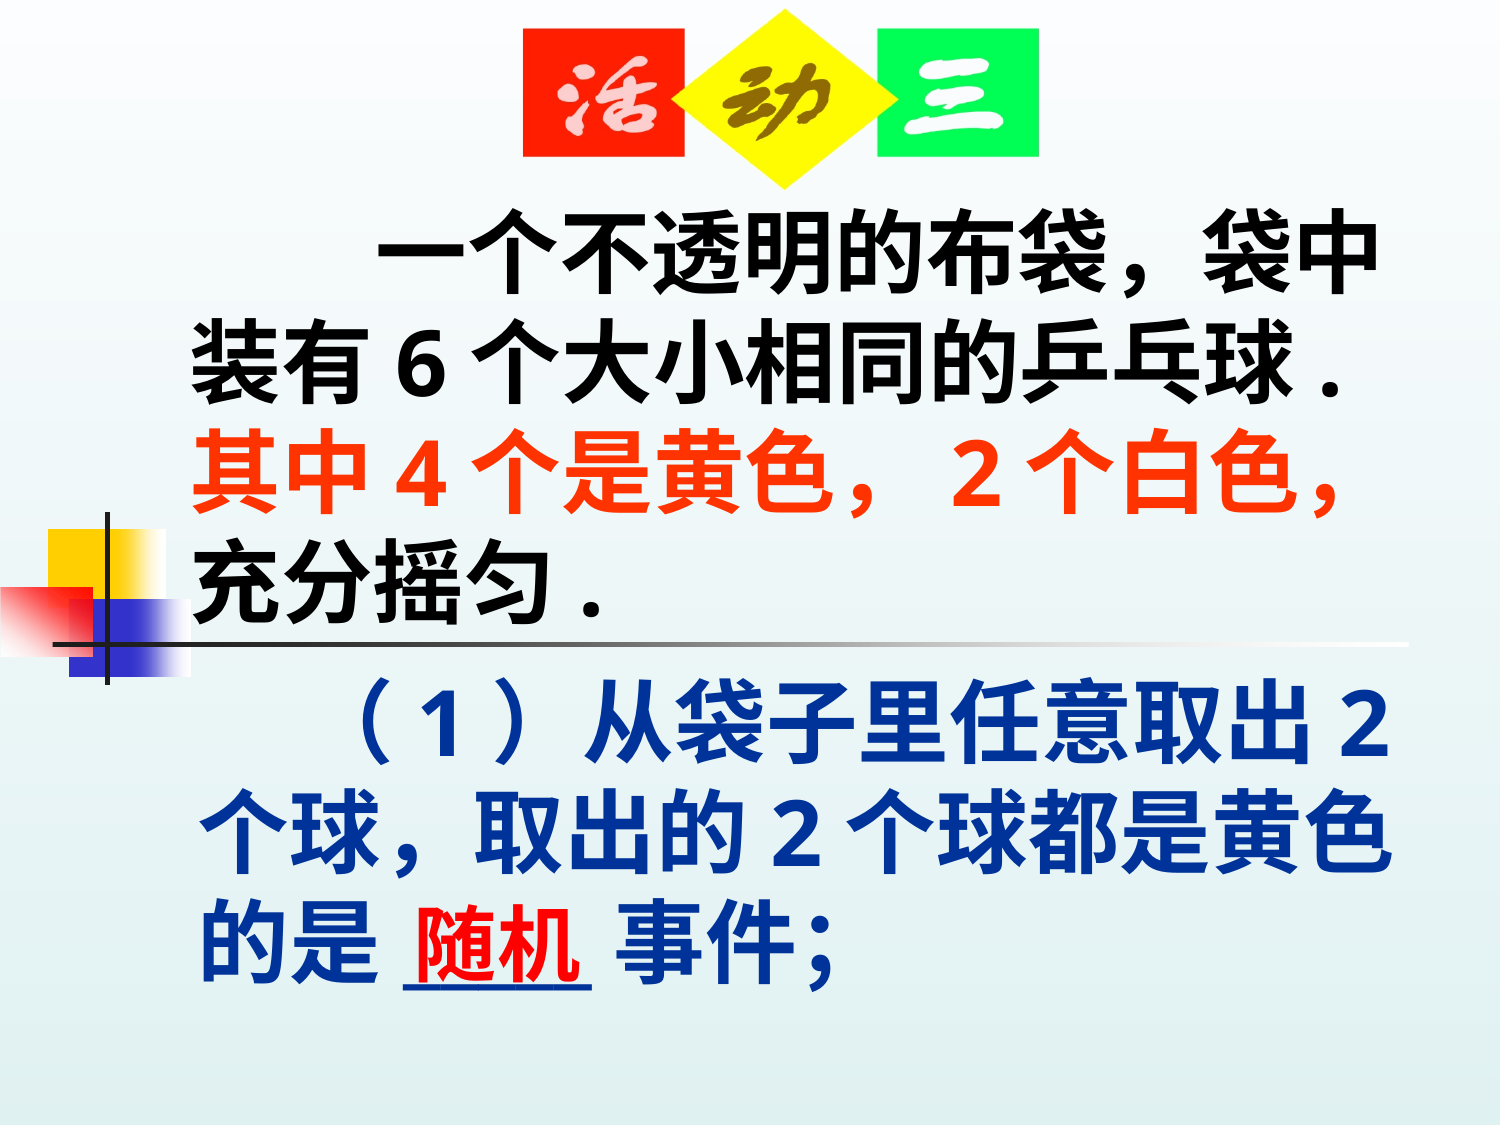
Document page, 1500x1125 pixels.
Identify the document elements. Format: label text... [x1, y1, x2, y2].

picture [430, 0, 1128, 199]
picture [0, 511, 1412, 688]
text_box 一个不透明的布袋，袋中装有6个大小相同的乒乓球.其中4个是黄色，2个白色，充分摇匀. [174, 187, 1424, 642]
text_box 随机 [398, 884, 632, 1000]
text_box （1）从袋子里任意取出2个球，取出的2个球都是黄色的是_____事件； [183, 694, 1412, 1002]
